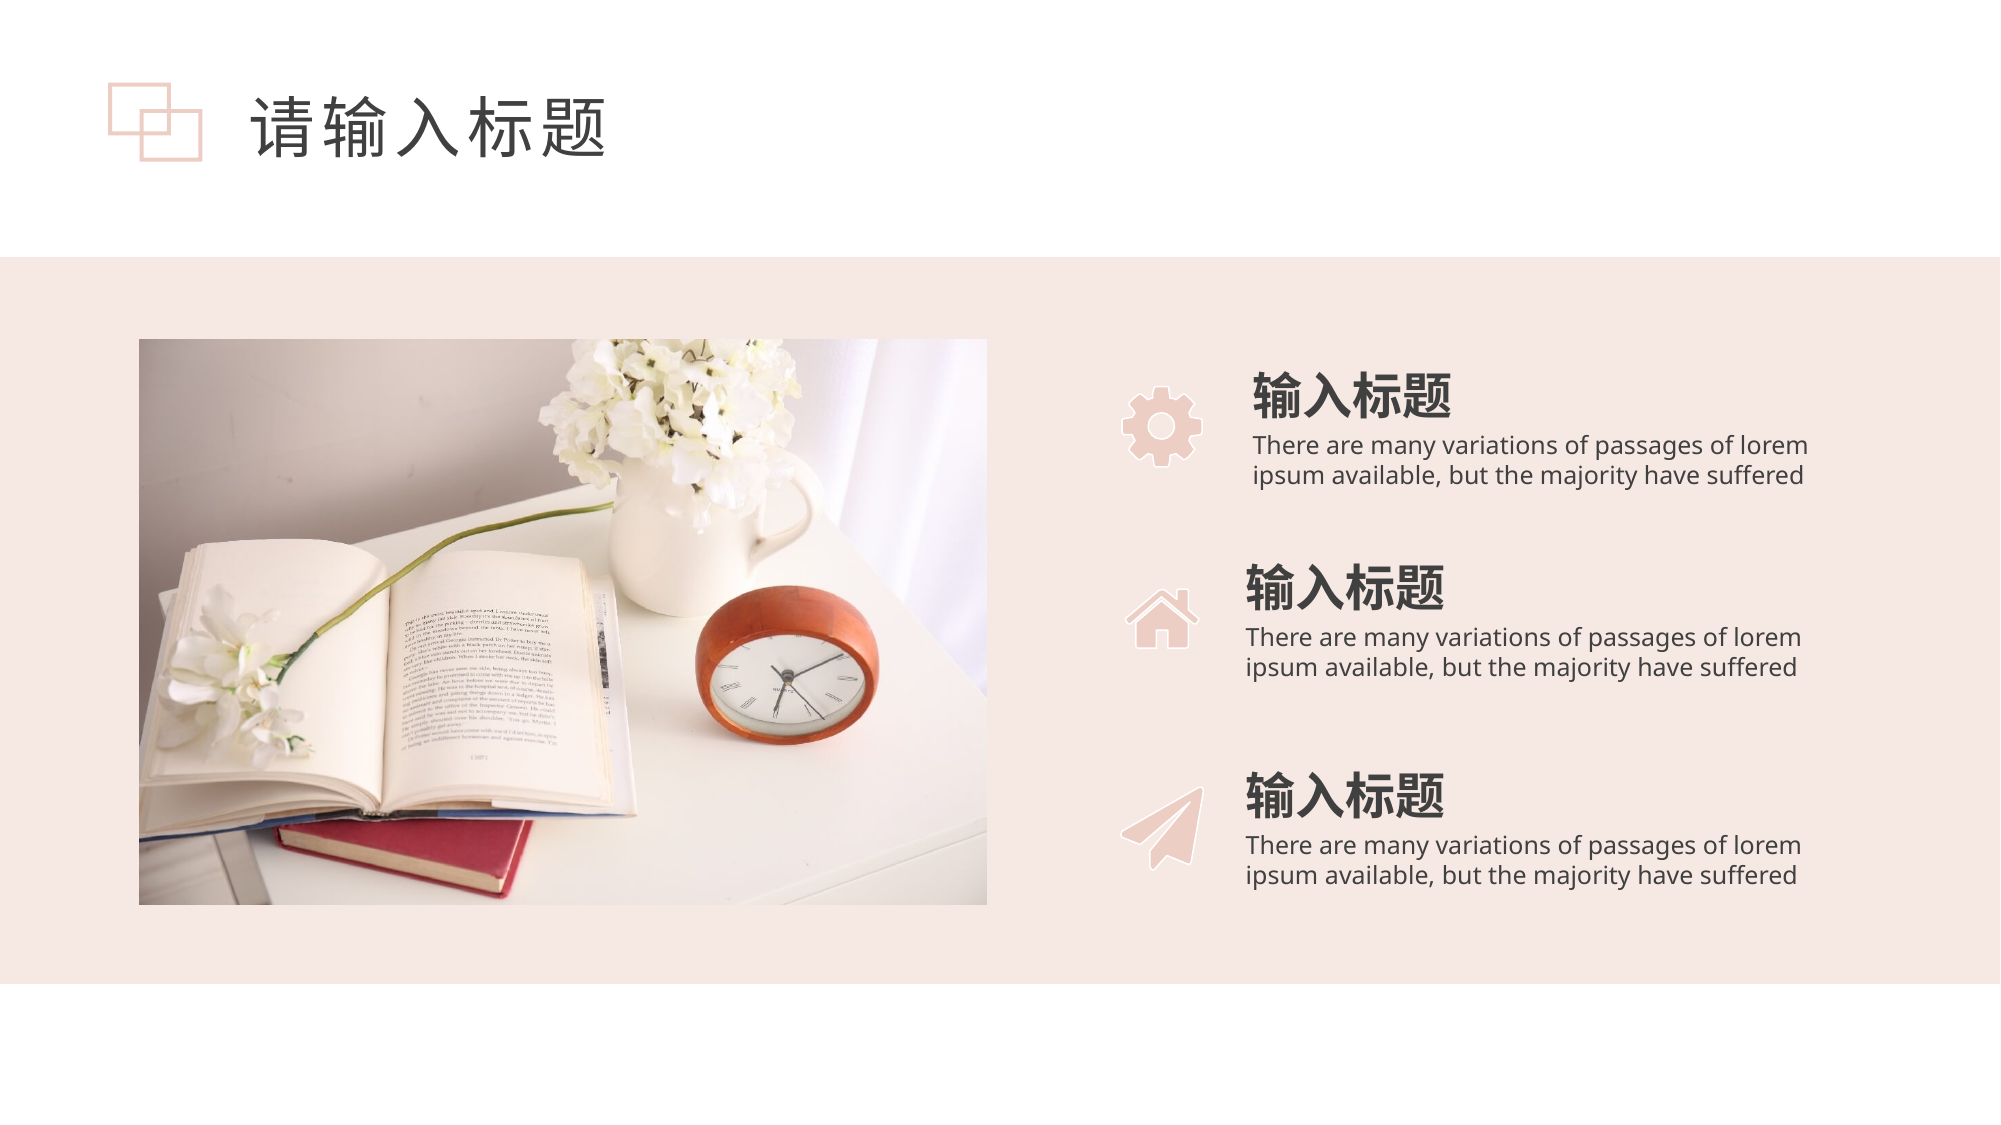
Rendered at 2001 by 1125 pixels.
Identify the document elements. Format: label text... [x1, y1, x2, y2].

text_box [108, 82, 203, 162]
text_box 请输入标题 [233, 78, 891, 174]
text_box [1125, 589, 1199, 649]
text_box [0, 256, 2000, 985]
text_box 输入标题 There are many variations of passages of lorem ipsum available, but the majority have suffered [1245, 764, 1818, 890]
text_box 输入标题 There are many variations of passages of lorem ipsum available, but the majority have suffered [1252, 364, 1825, 490]
text_box [1120, 787, 1204, 871]
text_box [1121, 386, 1203, 467]
picture [139, 339, 987, 905]
text_box 输入标题 There are many variations of passages of lorem ipsum available, but the majority have suffered [1245, 556, 1818, 682]
